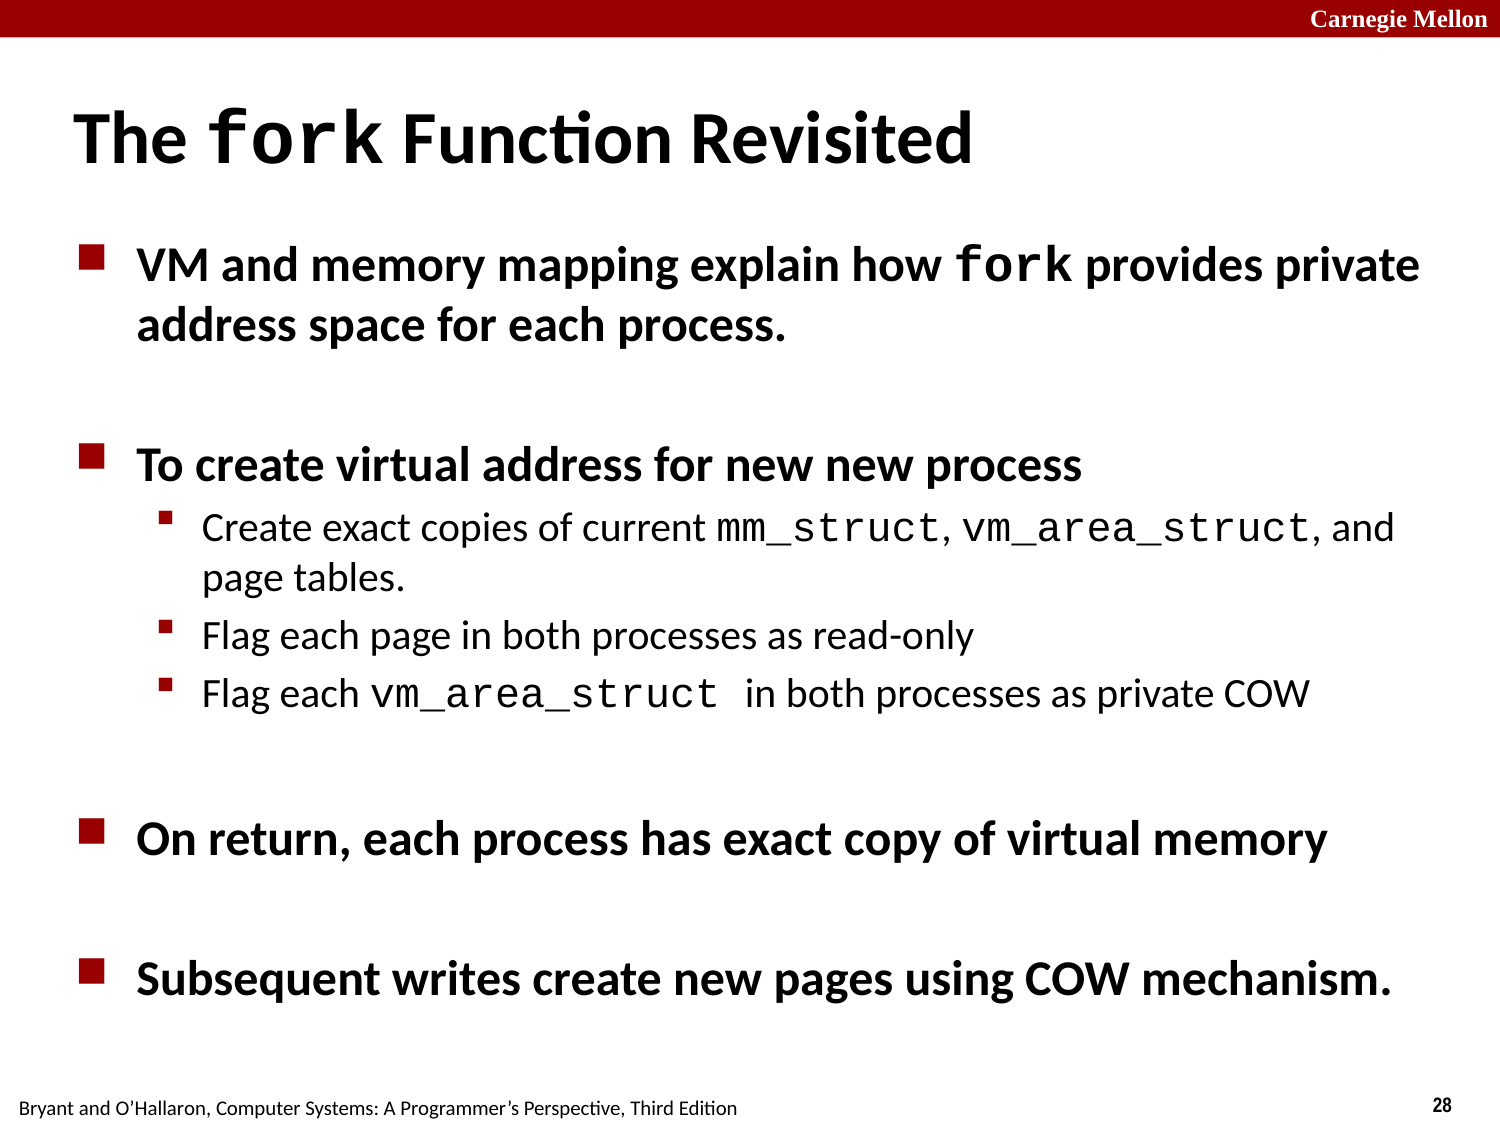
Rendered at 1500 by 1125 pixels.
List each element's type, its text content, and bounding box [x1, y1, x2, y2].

title The fork Function Revisited [58, 71, 1305, 197]
list VM and memory mapping explain how fork provides private address space for each process. To create virtual address for new new process Create exact copies of current mm_struct, vm_area_struct, and page tables. Flag each page in both processes as read-only Flag each vm_area_struct in both processes as private COW On return, each process has exact copy of virtual memory Subsequent writes create new pages using COW mechanism. [64, 223, 1463, 1040]
